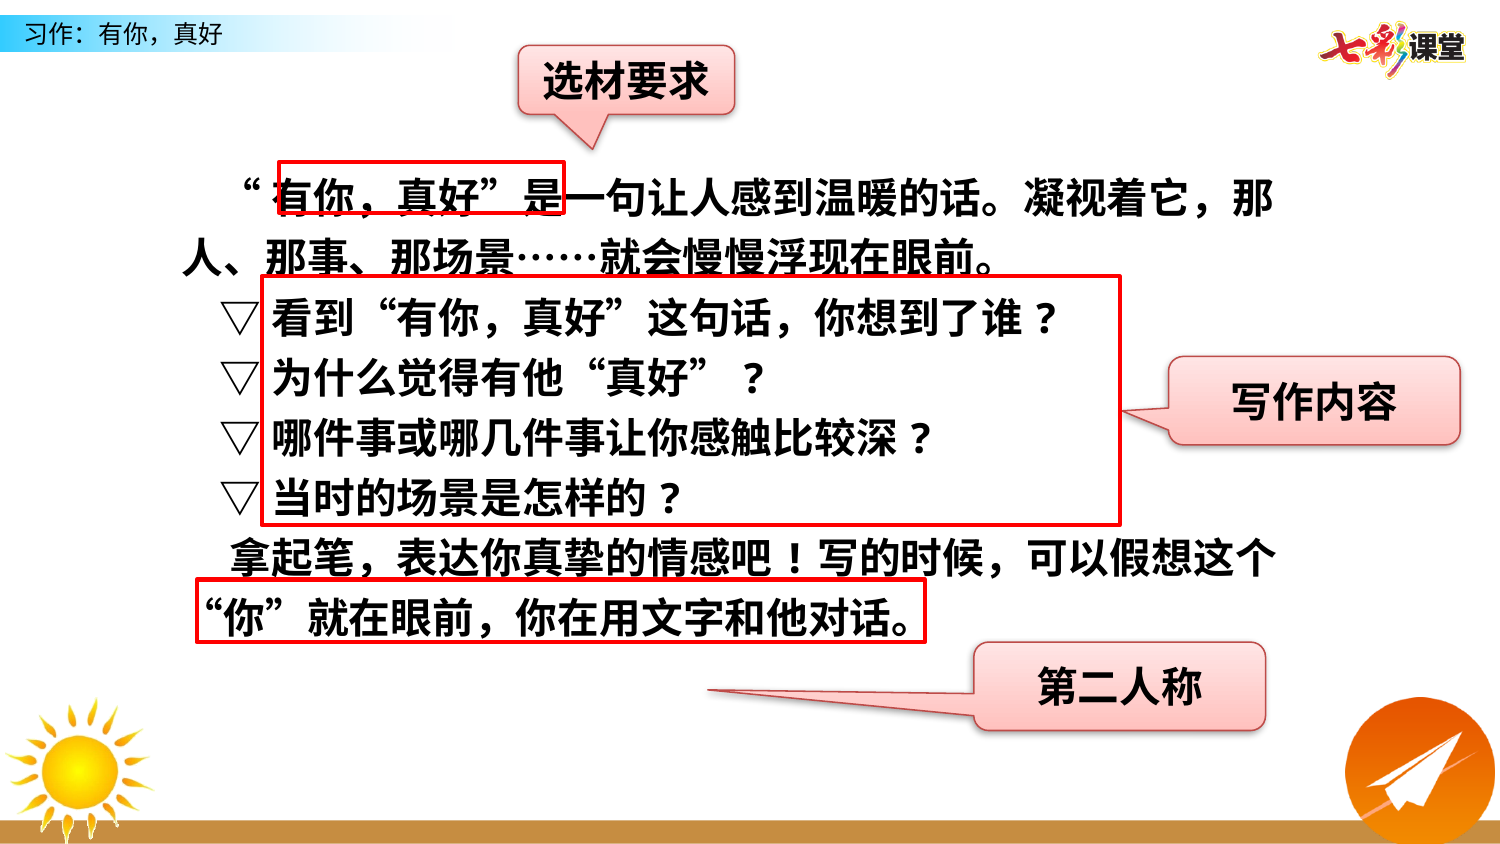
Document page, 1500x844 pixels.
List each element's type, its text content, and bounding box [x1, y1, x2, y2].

text_box [260, 274, 1122, 527]
text_box [195, 577, 927, 644]
text_box “有你，真好”是一句让人感到温暖的话。凝视着它，那人、那事、那场景……就会慢慢浮现在眼前。 ▽看到“有你，真好”这句话，你想到了谁? ▽为什么觉得有他“真好”? ▽哪件事或哪几件事让你感触比较深? ▽当时的场景是怎样的? 拿起笔，表达你真挚的情感吧!写的时候，可以假想这个“你”就在眼前，你在用文字和他对话。 [167, 154, 1315, 650]
picture [1316, 20, 1468, 80]
text_box [277, 160, 566, 215]
picture [5, 697, 155, 844]
text_box 第二人称 [707, 641, 1267, 732]
picture [1345, 697, 1495, 844]
text_box 选材要求 [517, 44, 736, 151]
text_box 写作内容 [1122, 355, 1462, 446]
